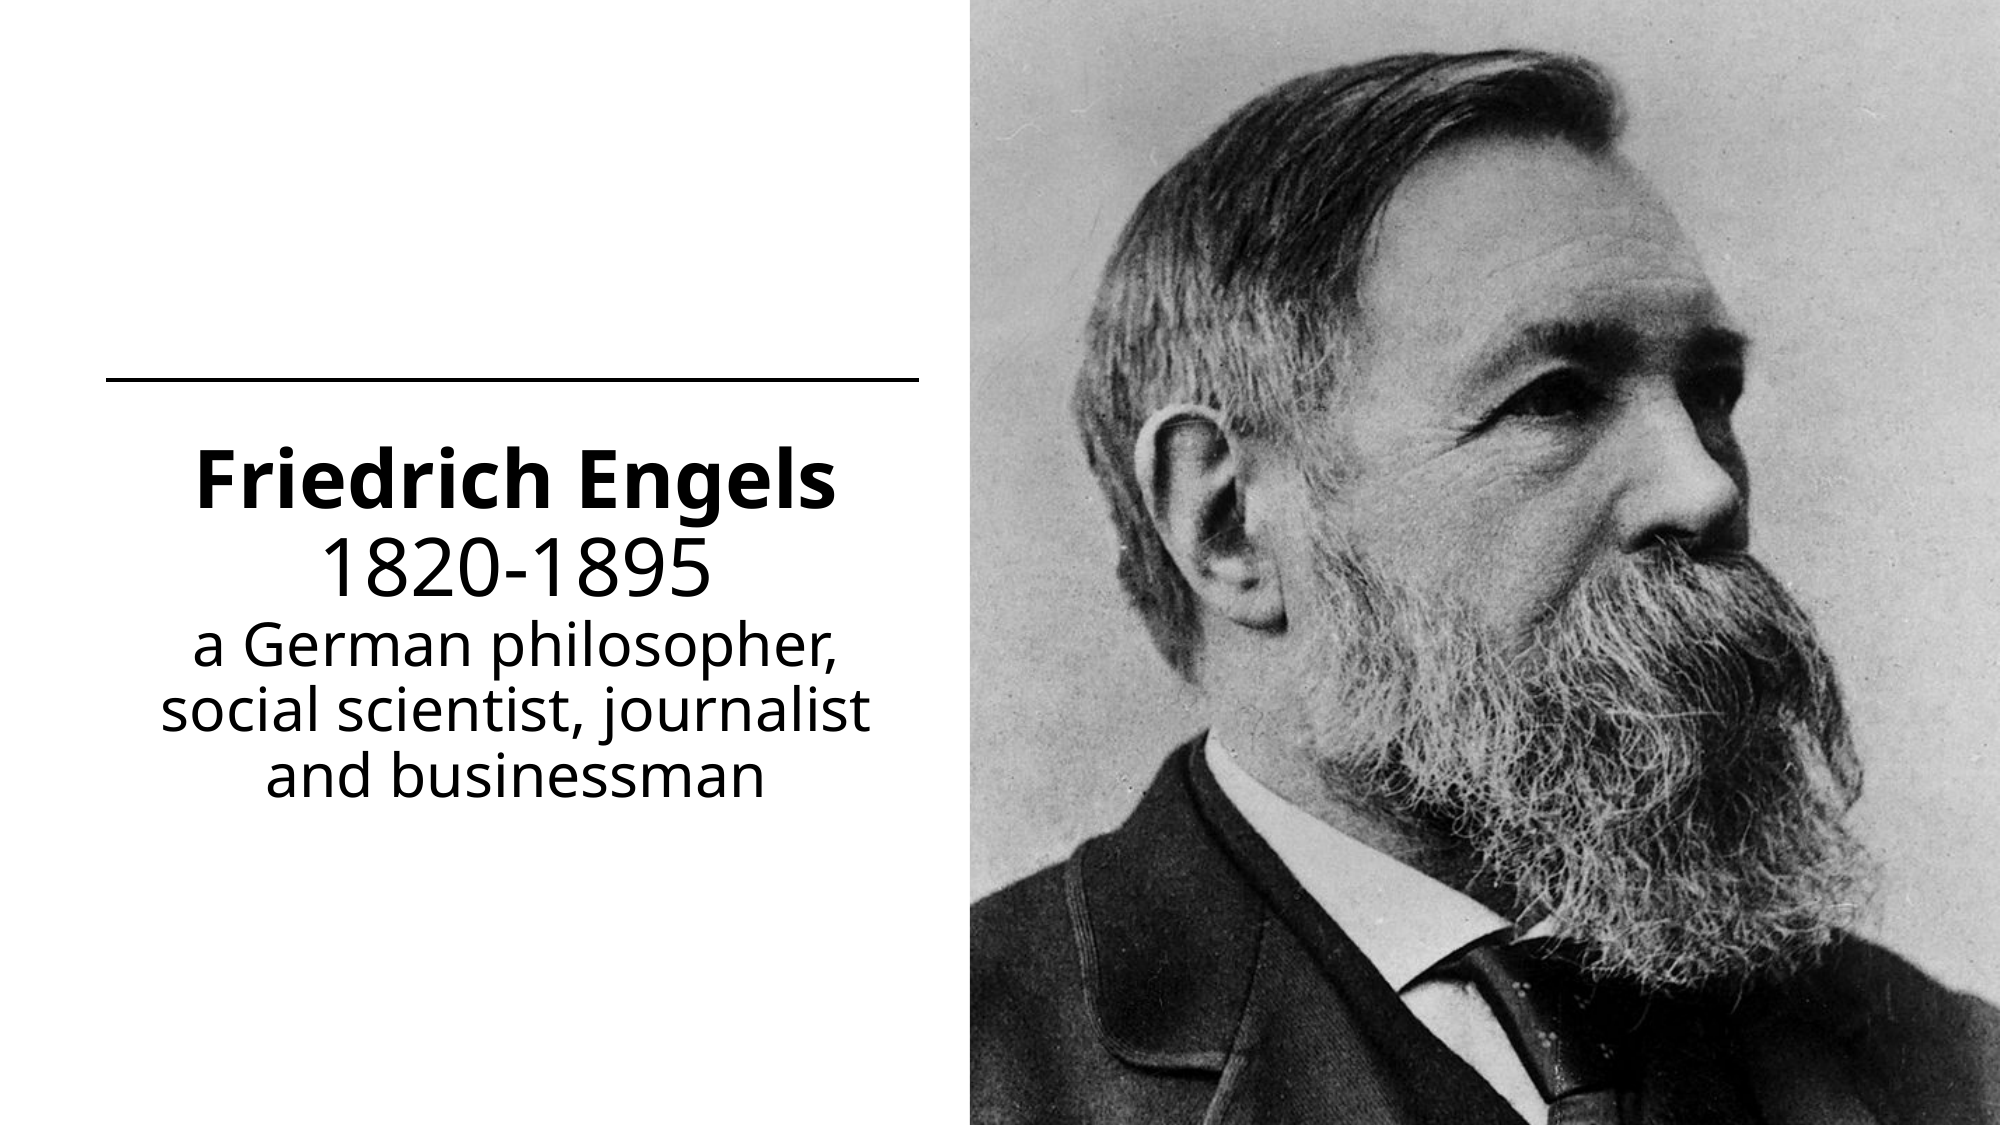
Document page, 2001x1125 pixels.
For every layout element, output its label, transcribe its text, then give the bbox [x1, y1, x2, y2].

text_box [0, 0, 969, 1125]
title Friedrich Engels 1820-1895 a German philosopher, social scientist, journalist and businessman [107, 431, 925, 825]
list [969, 0, 2000, 1125]
